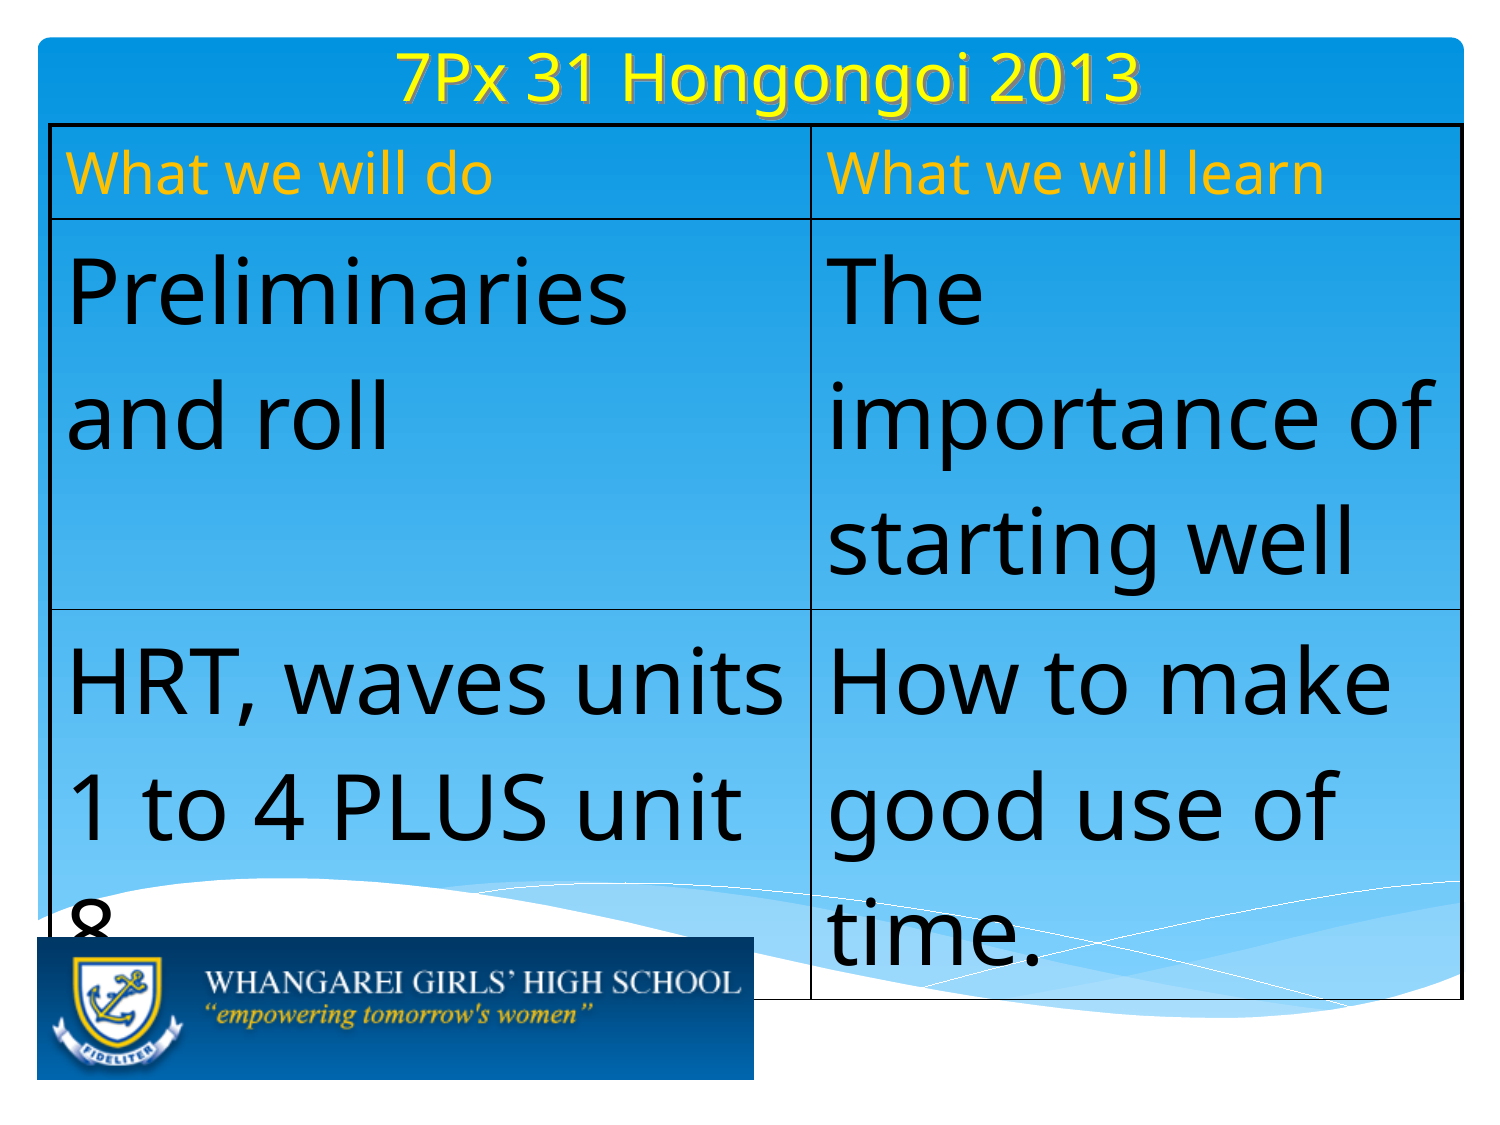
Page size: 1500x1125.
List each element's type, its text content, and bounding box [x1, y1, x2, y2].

table_cell The importance of starting well [812, 220, 1460, 609]
text_box 7Px 31 Hongongoi 2013 [162, 24, 1375, 123]
table_header What we will do [52, 127, 810, 218]
table_header What we will learn [812, 127, 1460, 218]
picture [37, 937, 754, 1080]
table_cell Preliminaries and roll [52, 220, 810, 609]
table_cell How to make good use of time. [812, 610, 1460, 999]
table_cell HRT, waves units 1 to 4 PLUS unit 8 [52, 610, 810, 999]
